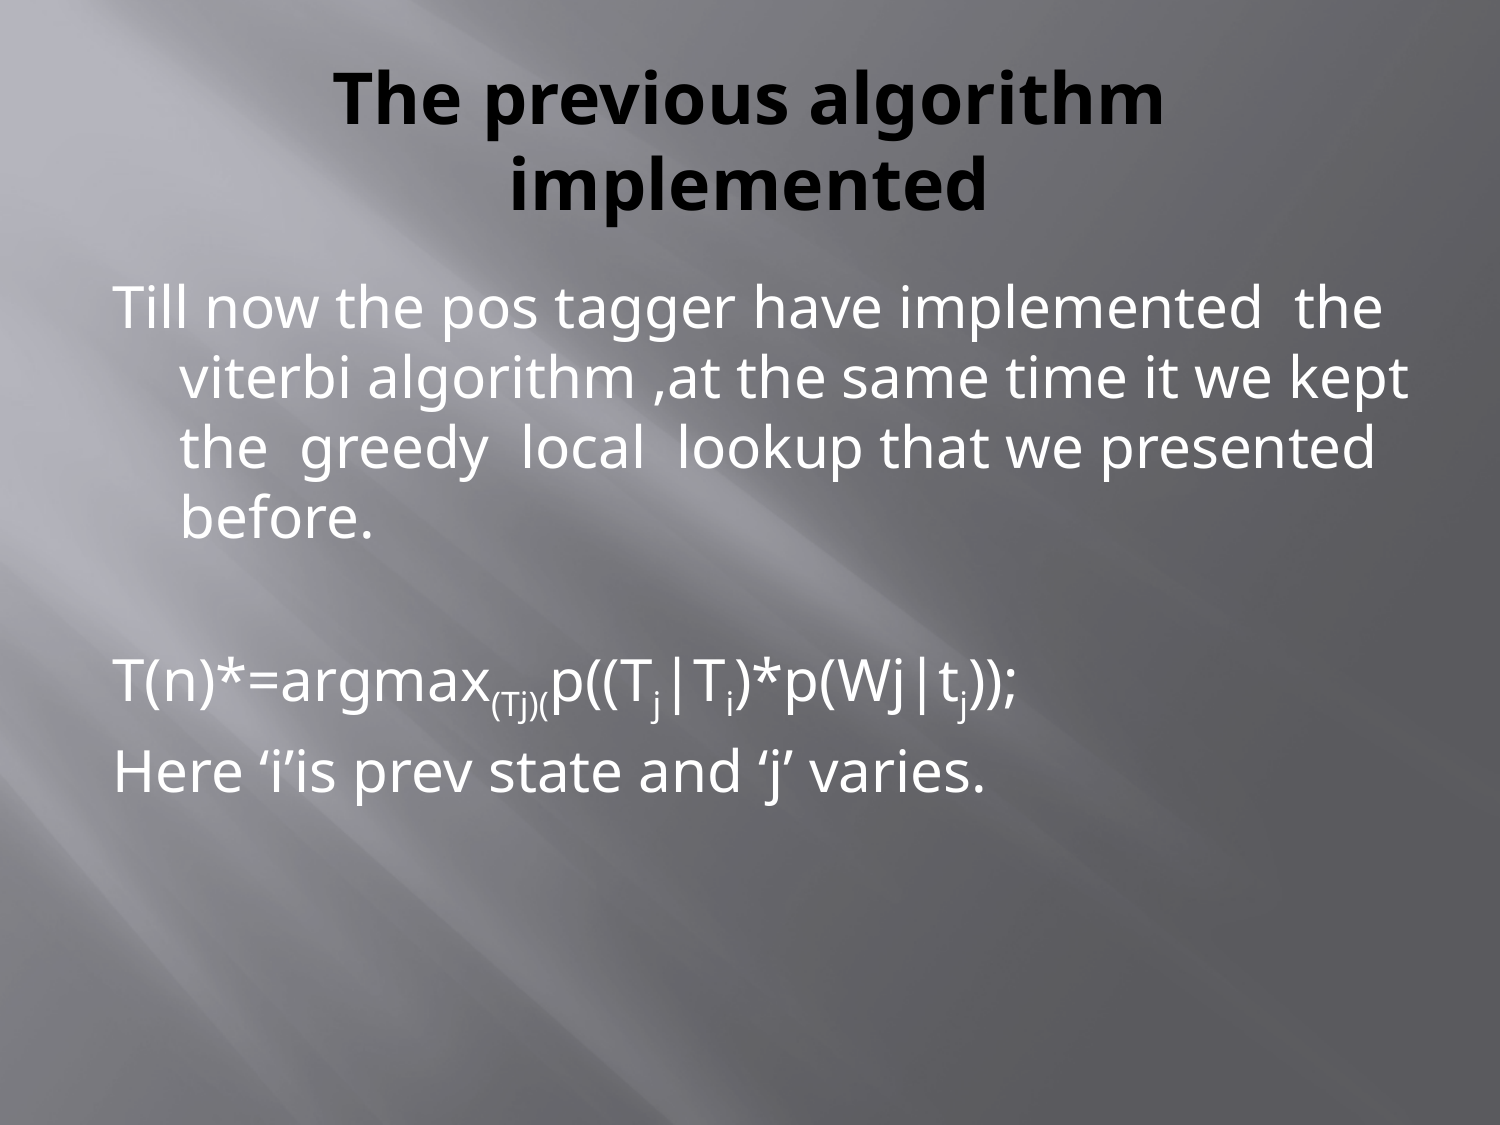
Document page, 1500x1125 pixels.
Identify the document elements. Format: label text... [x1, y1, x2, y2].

list Till now the pos tagger have implemented the viterbi algorithm ,at the same time it we kept the greedy local lookup that we presented before. T(n)*=argmax(Tj)(p((Tj|Ti)*p(Wj|tj)); Here ‘i’is prev state and ‘j’ varies. [75, 262, 1425, 1035]
title The previous algorithm implemented [75, 45, 1425, 233]
